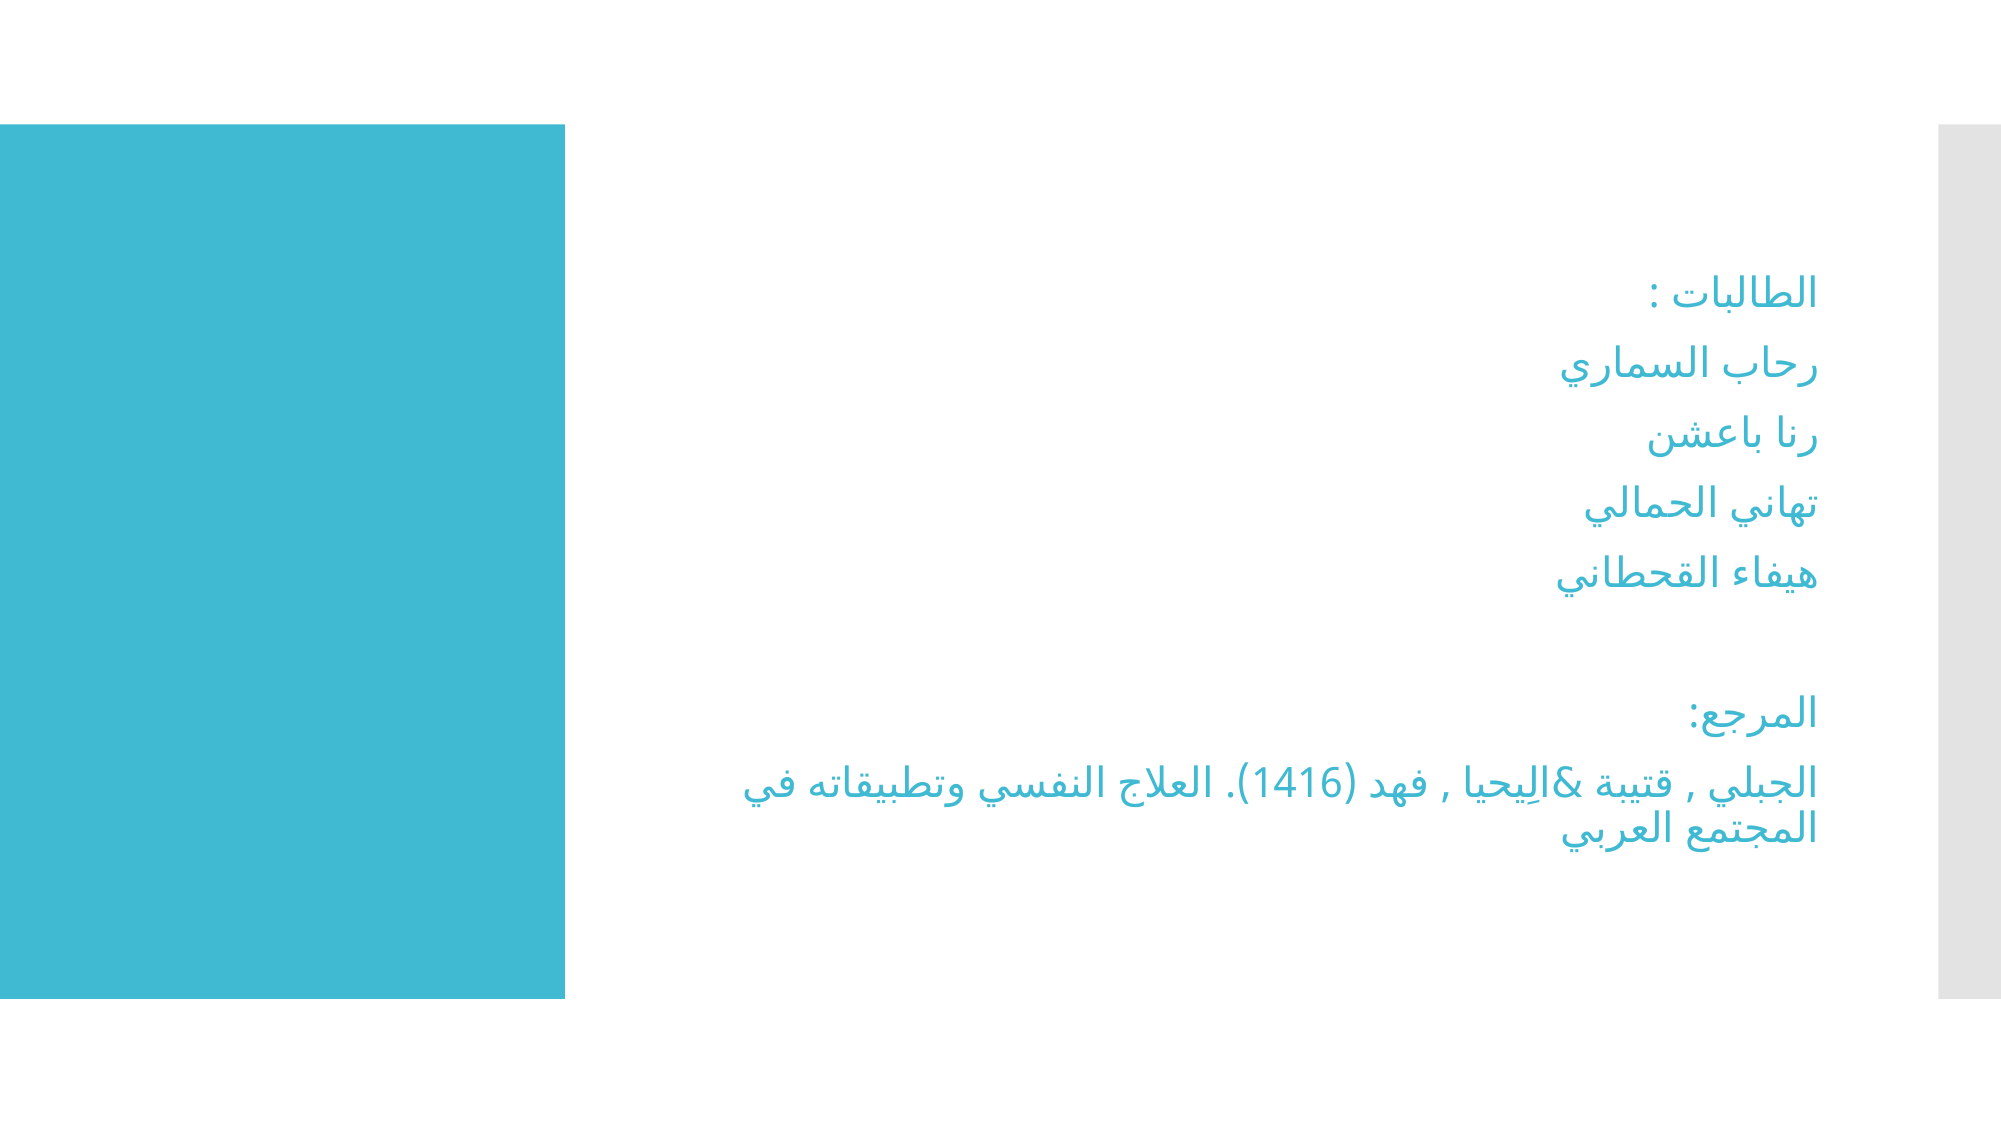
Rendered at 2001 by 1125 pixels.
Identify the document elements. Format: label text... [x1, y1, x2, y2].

list الطالبات : رحاب السماري رنا باعشن تهاني الحمالي هيفاء القحطاني المرجع: الجبلي , قتيبة &الِيحيا , فهد (1416). العلاج النفسي وتطبيقاته في المجتمع العربي [634, 141, 1835, 982]
